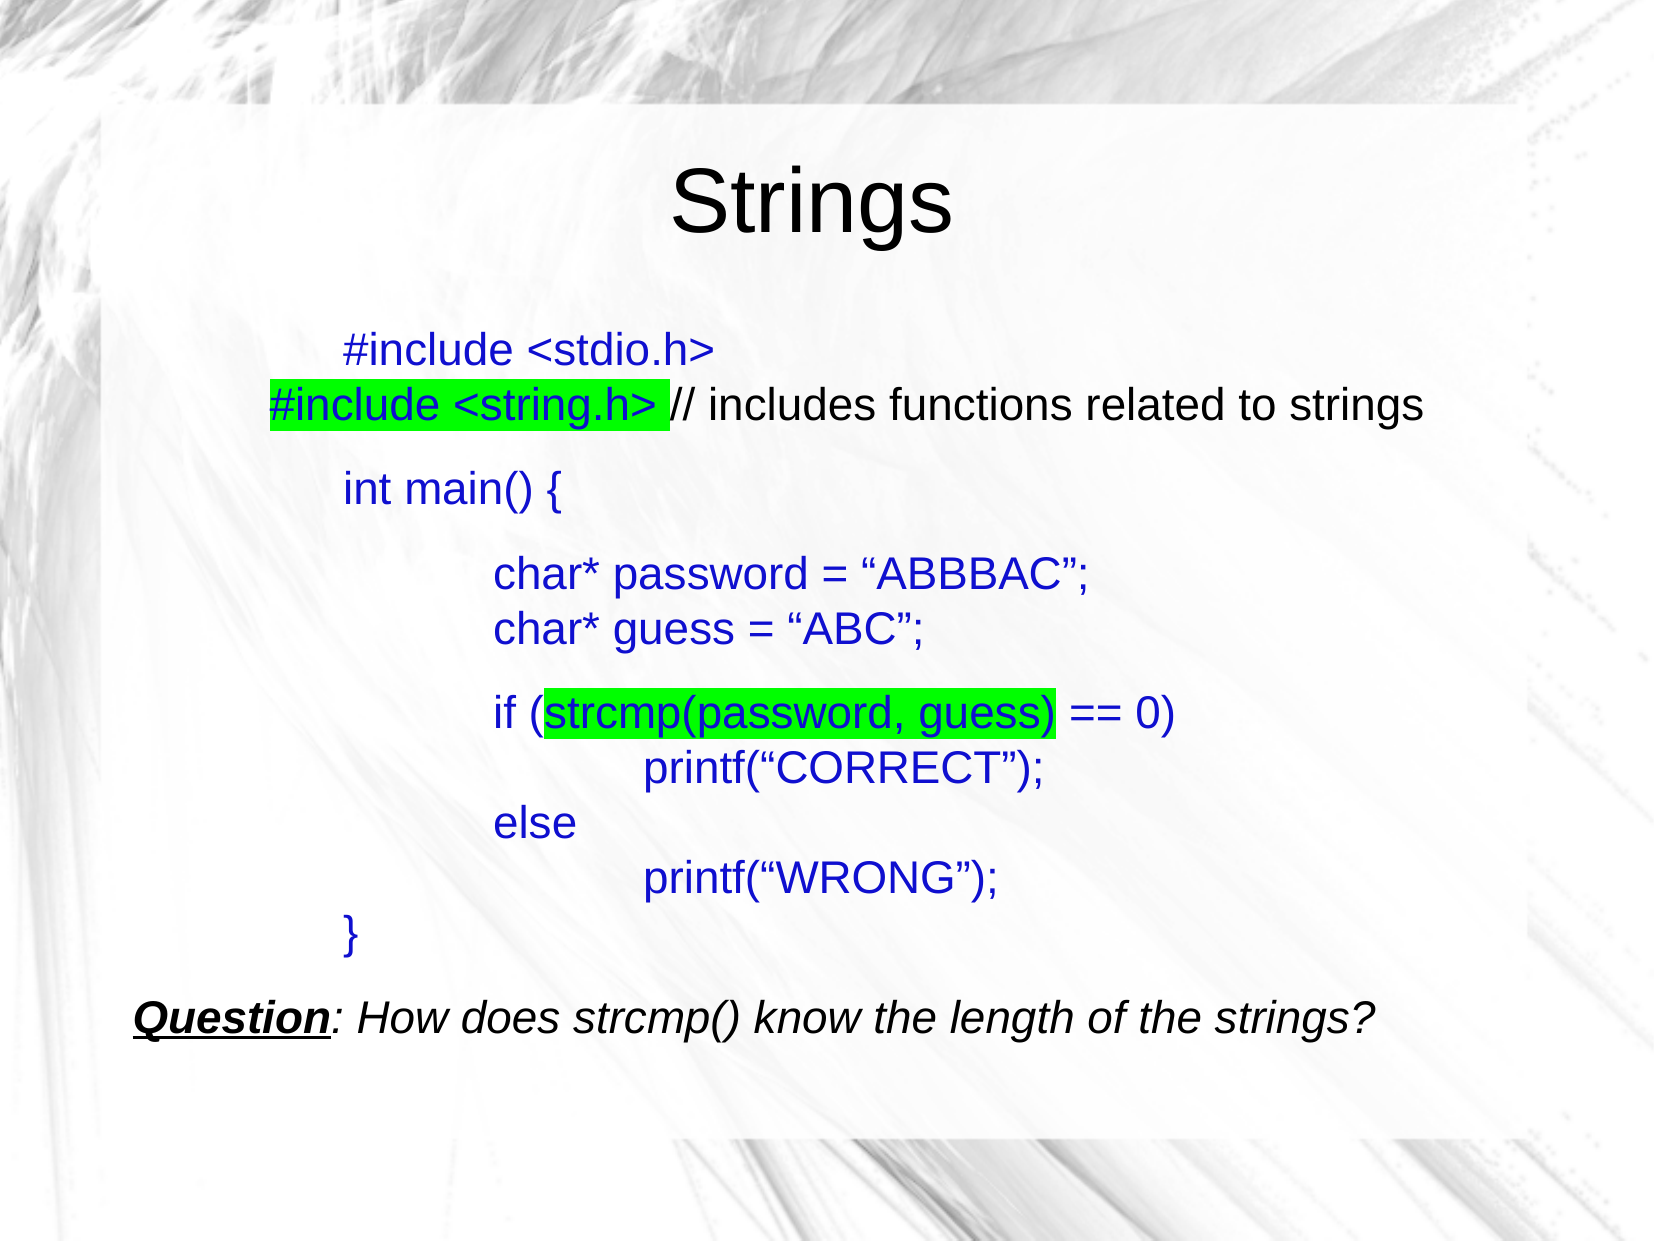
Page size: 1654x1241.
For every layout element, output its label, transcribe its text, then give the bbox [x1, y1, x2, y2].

title Strings [118, 93, 1506, 299]
picture [0, 0, 1654, 1241]
list #include <stdio.h> #include <string.h> // includes functions related to strings int main() { char* password = “ABBBAC”; char* guess = “ABC”; if (strcmp(password, guess) == 0) printf(“CORRECT”); else printf(“WRONG”); } Question: How does strcmp() know the length of the strings? [118, 319, 1571, 1109]
